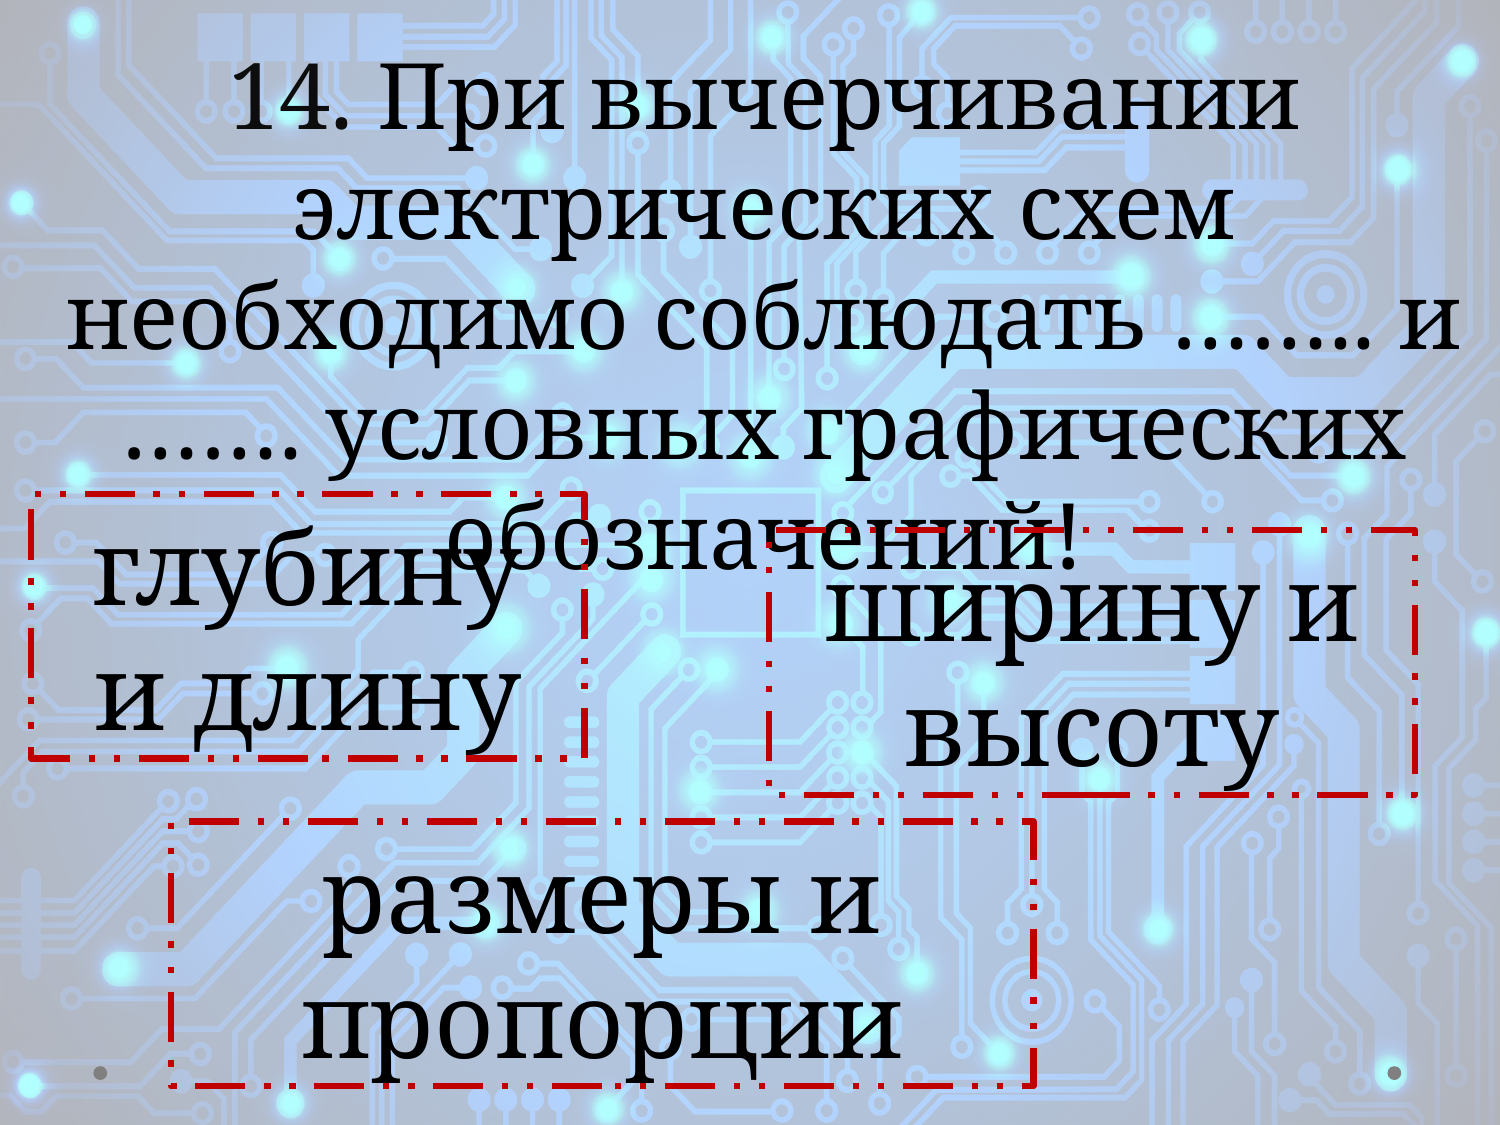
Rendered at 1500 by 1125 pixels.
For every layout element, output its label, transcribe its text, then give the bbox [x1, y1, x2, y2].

text_box глубину и длину [31, 493, 585, 759]
text_box размеры и пропорции [171, 821, 1034, 1087]
text_box ширину и высоту [769, 530, 1416, 795]
text_box 14. При вычерчивании электрических схем необходимо соблюдать …….. и ……. условных графических обозначений! [29, 30, 1500, 596]
